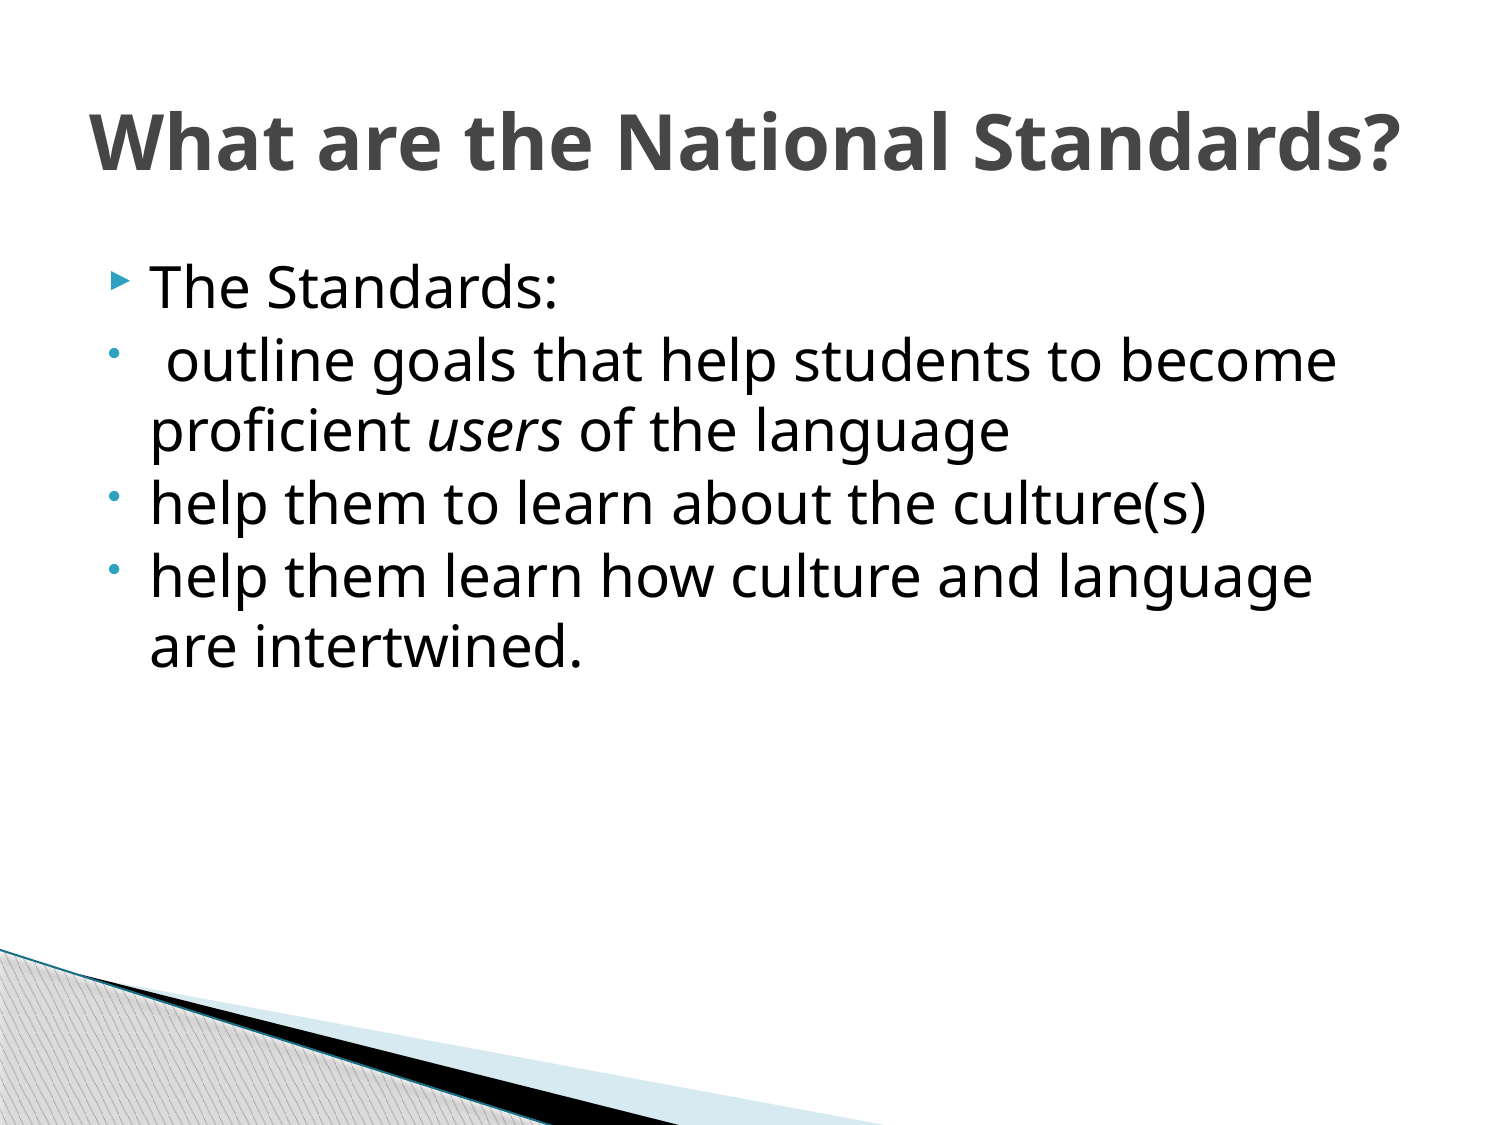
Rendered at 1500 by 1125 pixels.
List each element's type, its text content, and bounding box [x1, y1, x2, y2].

list The Standards: outline goals that help students to become proficient users of the language help them to learn about the culture(s) help them learn how culture and language are intertwined. [75, 243, 1425, 986]
title What are the National Standards? [75, 45, 1425, 233]
